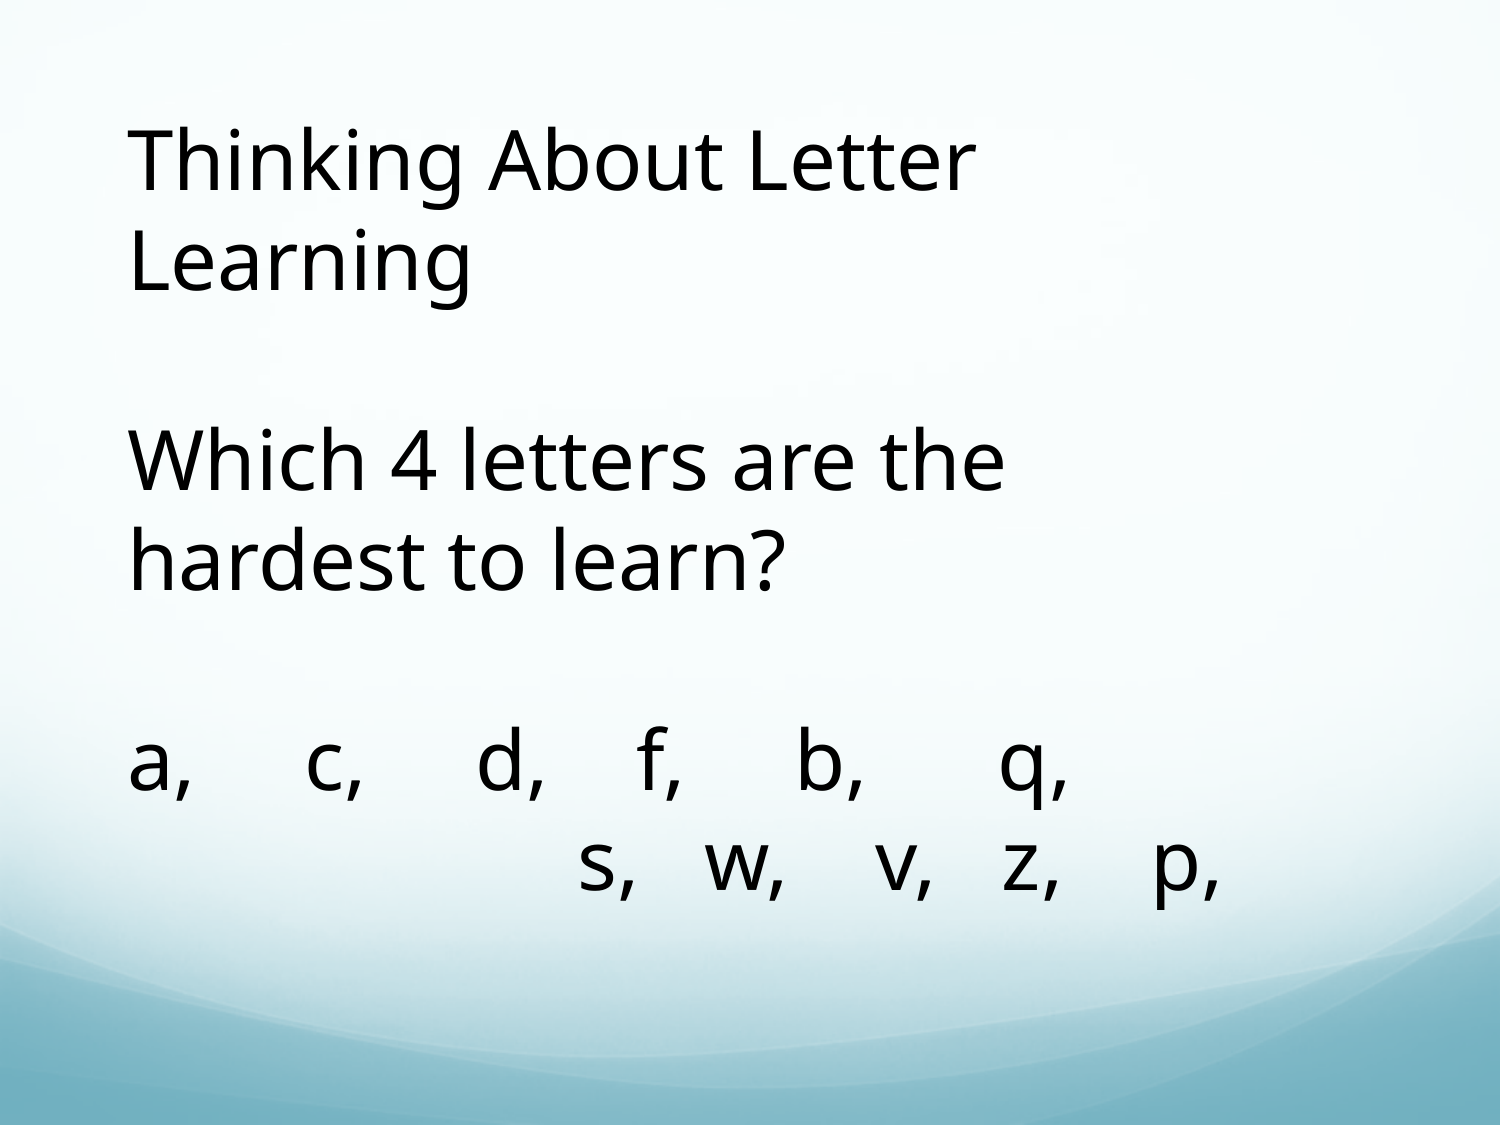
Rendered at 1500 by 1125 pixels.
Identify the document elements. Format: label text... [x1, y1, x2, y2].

text_box Thinking About Letter Learning Which 4 letters are the hardest to learn? a, c, d, f, b, q, s, w, v, z, p, [112, 99, 1325, 960]
